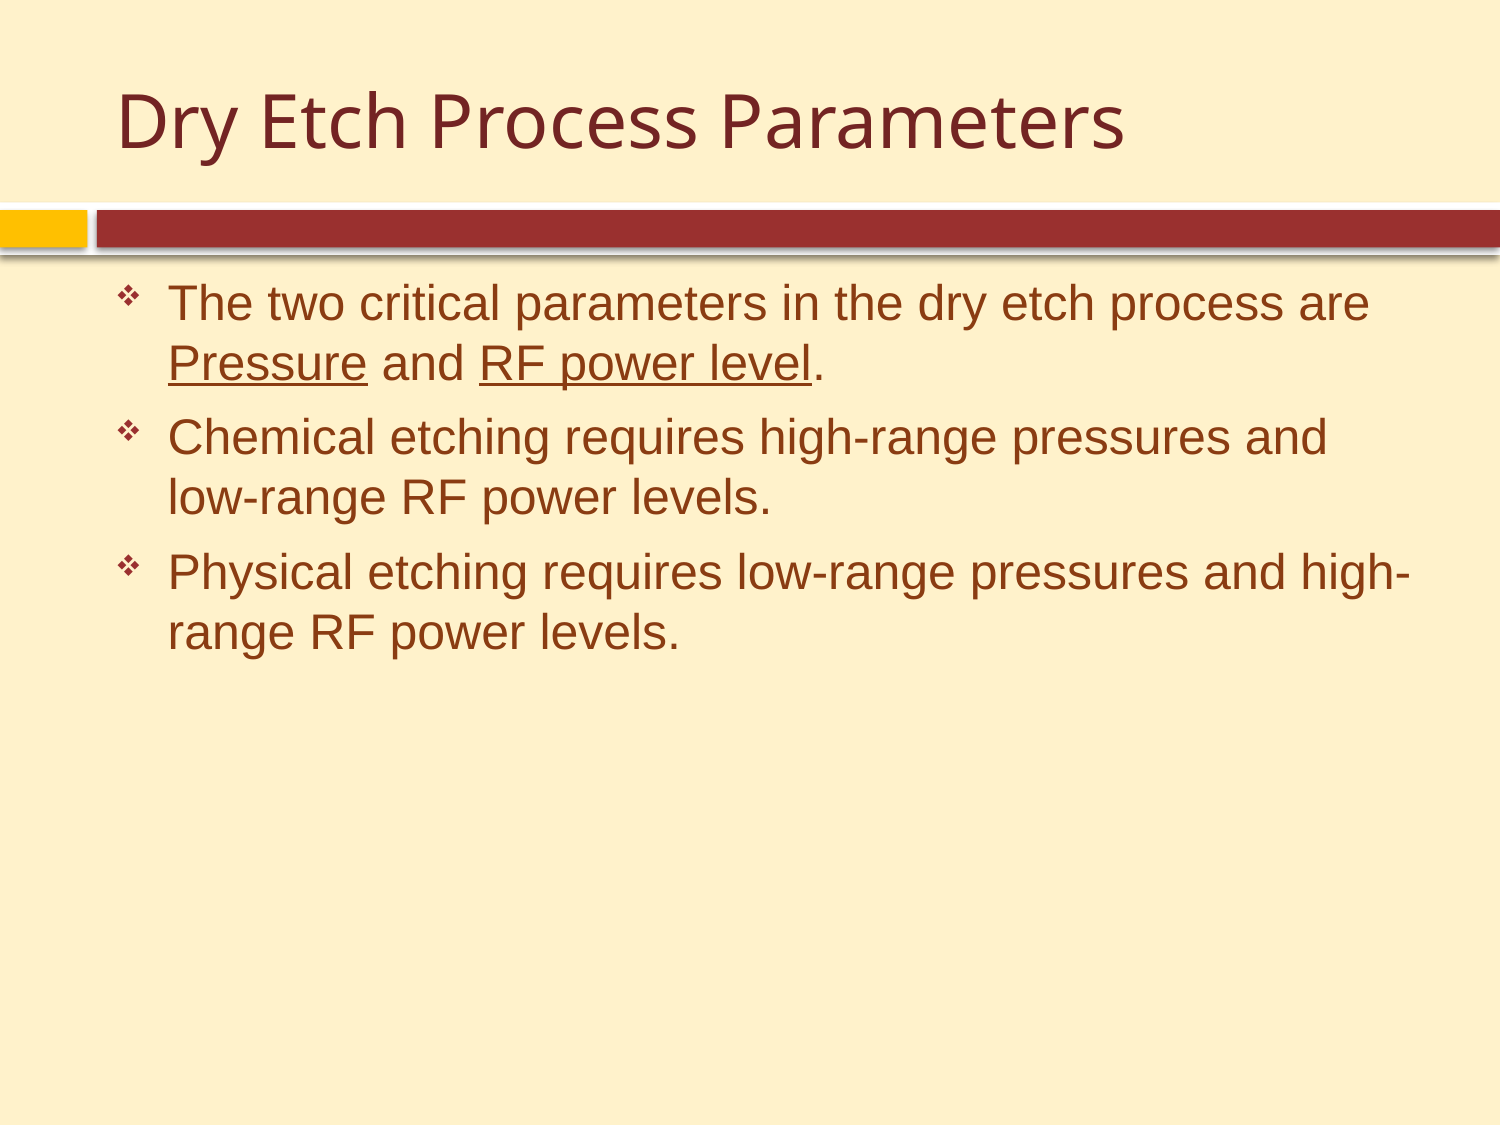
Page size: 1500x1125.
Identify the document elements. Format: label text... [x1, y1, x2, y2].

title Dry Etch Process Parameters [100, 37, 1438, 200]
list The two critical parameters in the dry etch process are Pressure and RF power level. Chemical etching requires high-range pressures and low-range RF power levels. Physical etching requires low-range pressures and high-range RF power levels. [100, 262, 1438, 1000]
